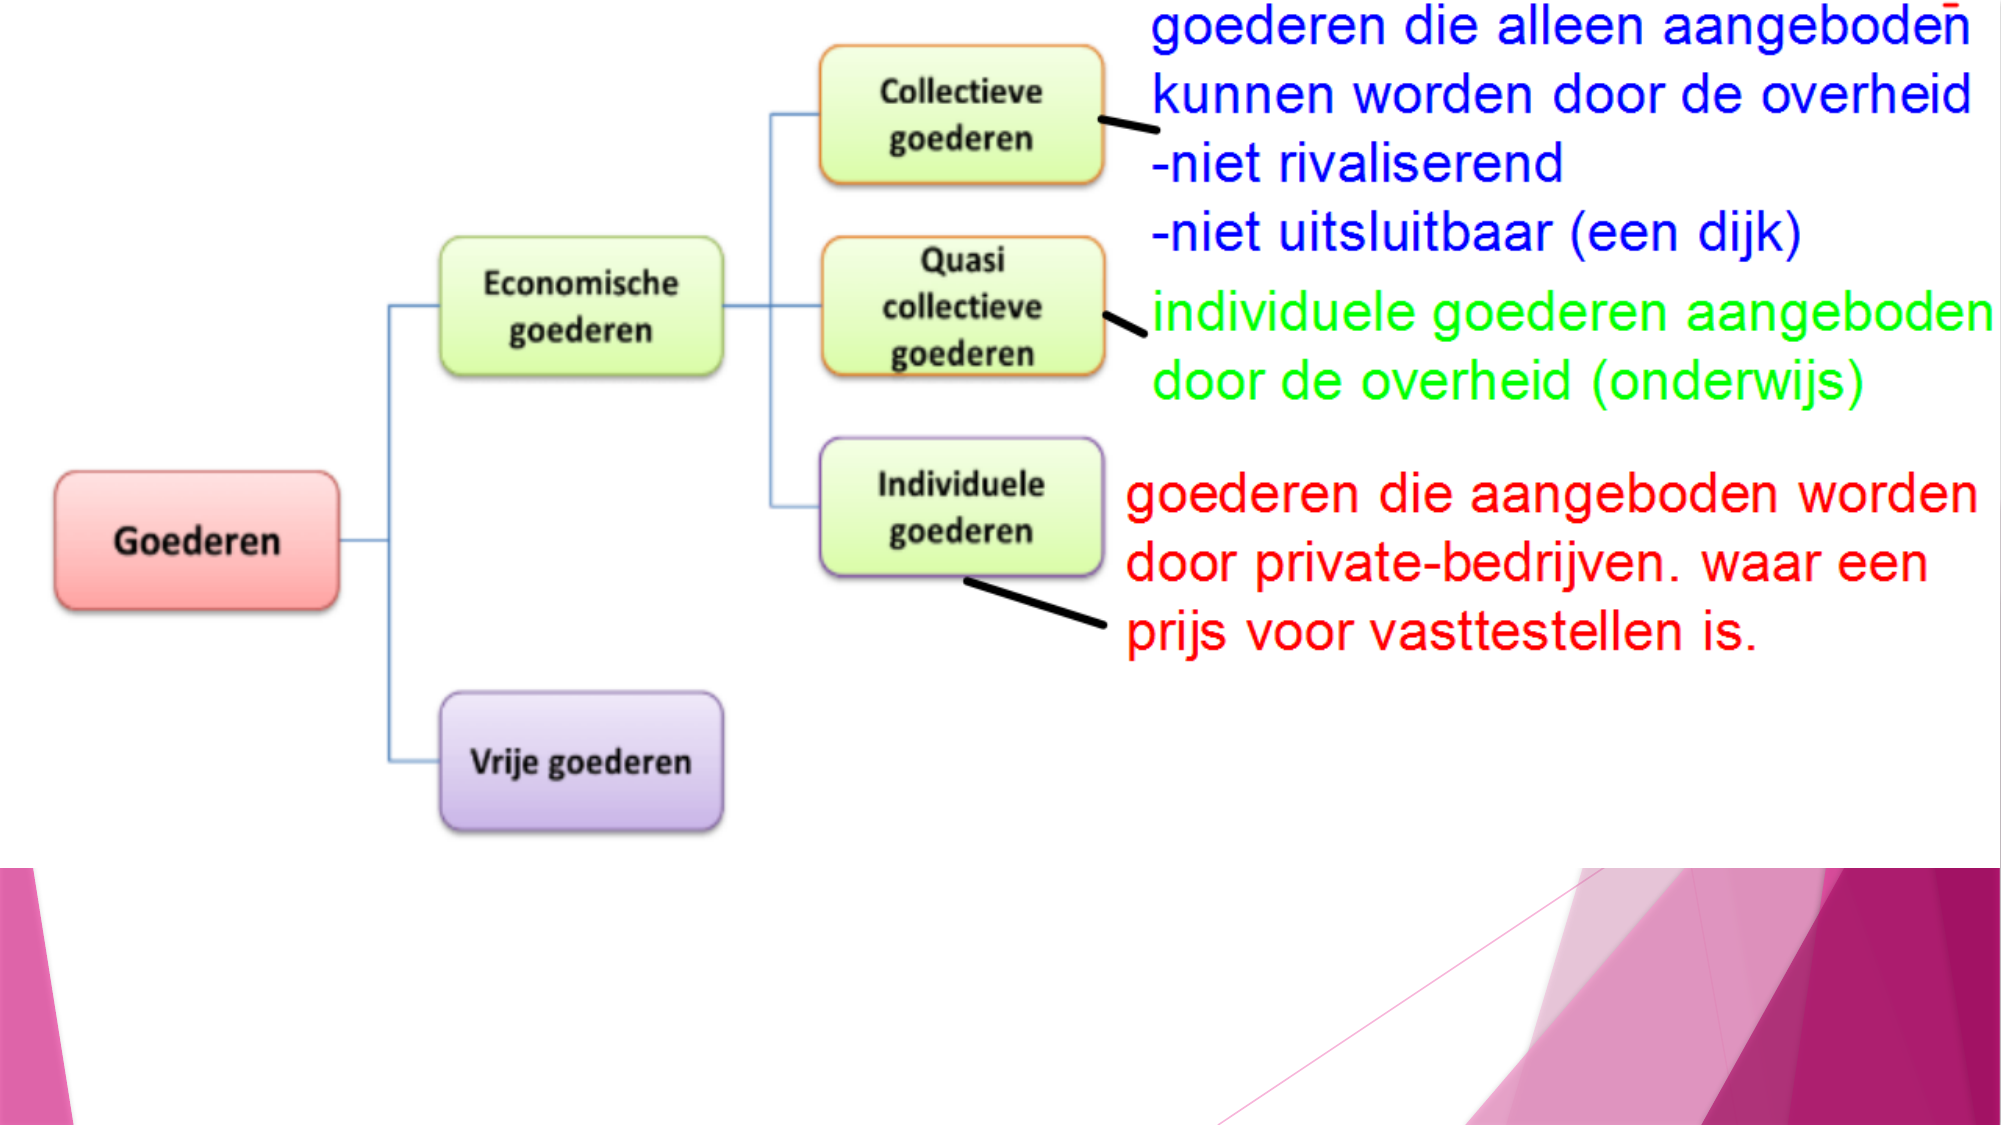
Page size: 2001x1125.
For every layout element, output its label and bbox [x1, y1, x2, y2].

picture [0, 0, 2000, 868]
